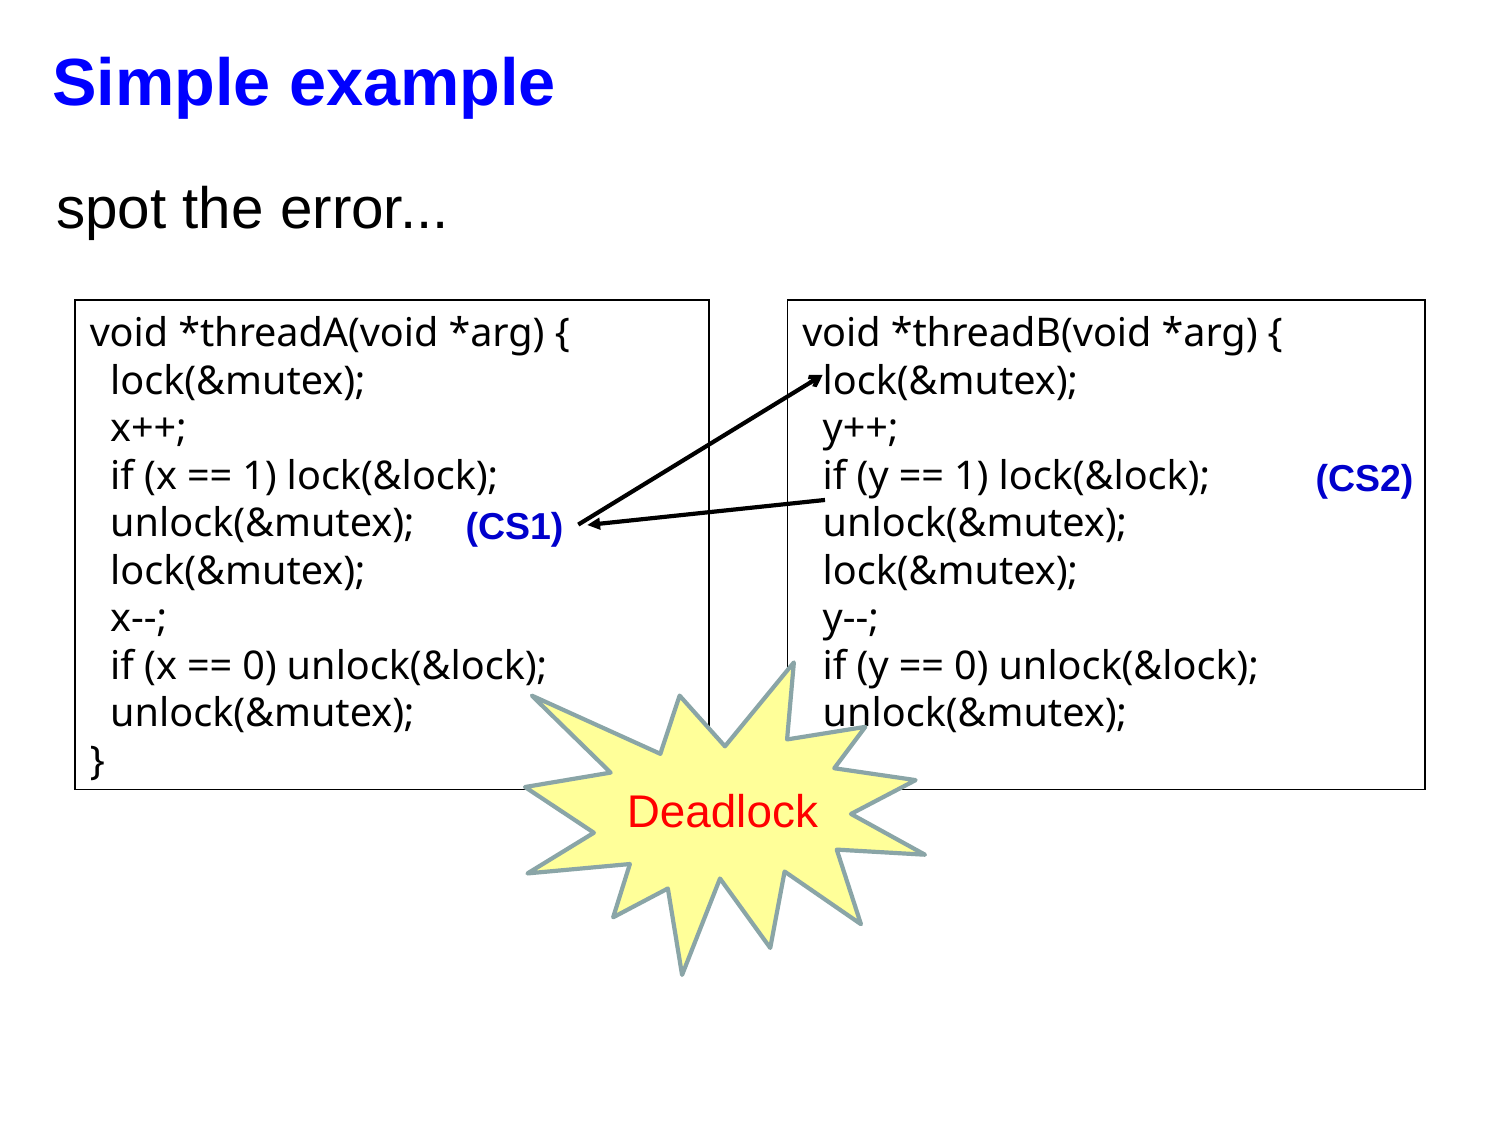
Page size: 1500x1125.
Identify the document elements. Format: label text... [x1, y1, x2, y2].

text_box void *threadA(void *arg) { lock(&mutex); x++; if (x == 1) lock(&lock); unlock(&mutex); lock(&mutex); x--; if (x == 0) unlock(&lock); unlock(&mutex); } [75, 299, 709, 790]
title Simple example [37, 19, 1476, 138]
text_box (CS2) [1300, 446, 1429, 506]
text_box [578, 374, 823, 526]
text_box Deadlock [522, 660, 927, 978]
text_box void *threadB(void *arg) { lock(&mutex); y++; if (y == 1) lock(&lock); unlock(&mutex); lock(&mutex); y--; if (y == 0) unlock(&lock); unlock(&mutex); } [787, 299, 1425, 790]
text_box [587, 499, 826, 526]
list spot the error... [24, 162, 1463, 1051]
text_box (CS1) [450, 494, 579, 555]
